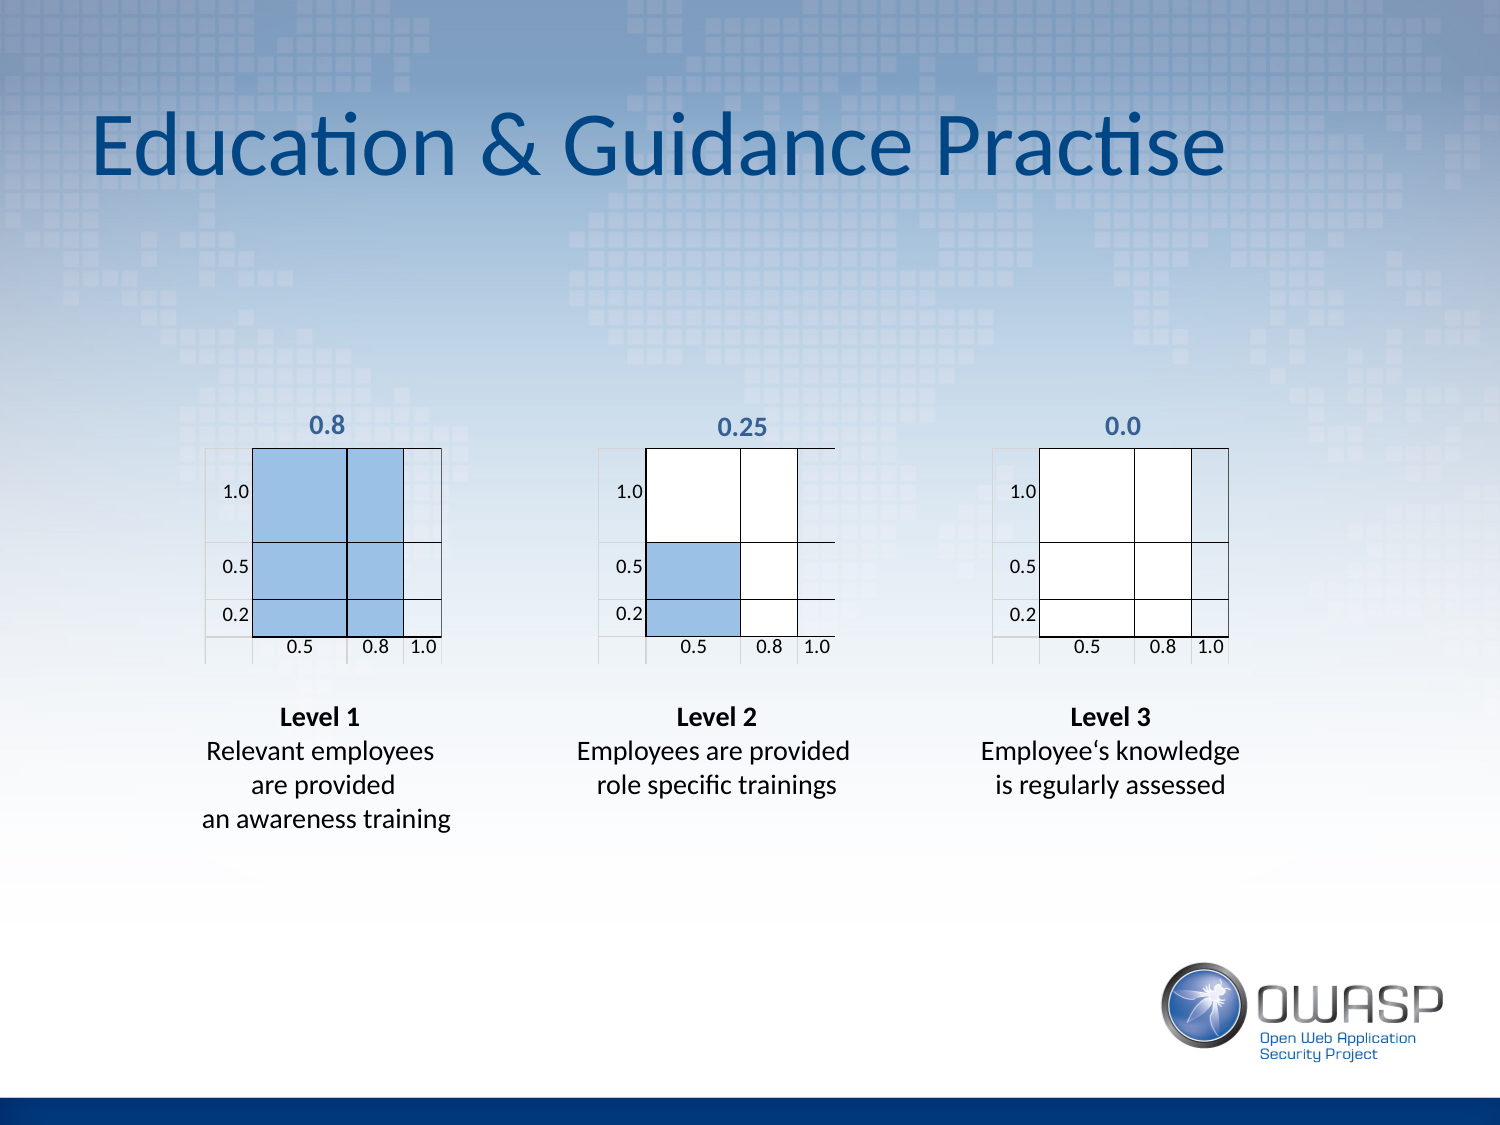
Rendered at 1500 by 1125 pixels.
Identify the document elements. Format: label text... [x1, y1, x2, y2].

text_box Level 2 Employees are provided role specific trainings [562, 691, 873, 842]
text_box 0.8 [294, 398, 361, 446]
text_box Level 1 Relevant employees are provided an awareness training [180, 691, 467, 875]
text_box Level 3 Employee‘s knowledge is regularly assessed [965, 691, 1256, 842]
title Education & Guidance Practise [75, 45, 1425, 233]
text_box 0.25 [702, 400, 783, 446]
picture [0, 0, 1500, 1125]
text_box 0.0 [1090, 400, 1157, 446]
